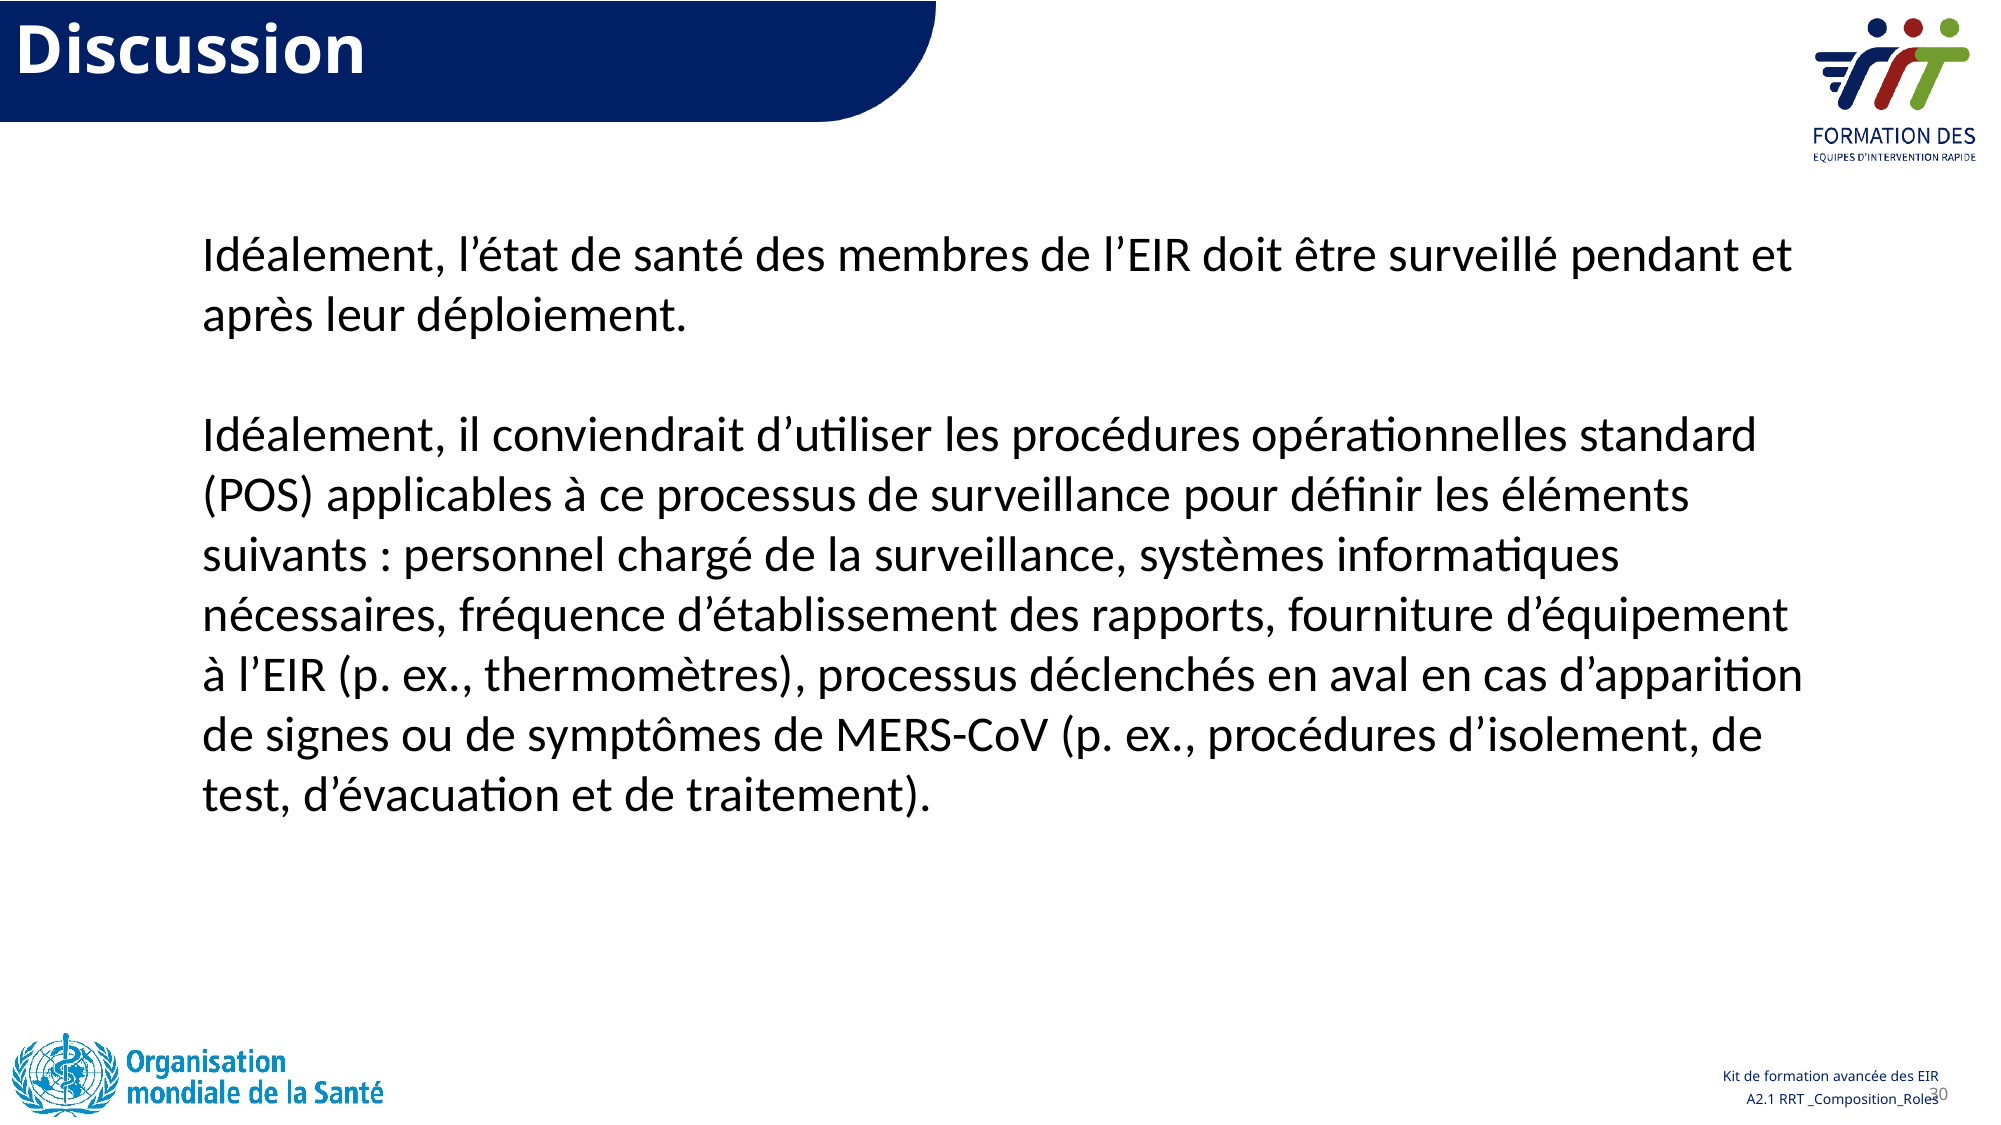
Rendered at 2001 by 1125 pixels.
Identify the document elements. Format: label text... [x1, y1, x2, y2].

picture [374, 1090, 383, 1100]
picture [12, 1033, 383, 1117]
list Idéalement, l’état de santé des membres de l’EIR doit être surveillé pendant et après leur déploiement. Idéalement, il conviendrait d’utiliser les procédures opérationnelles standard (POS) applicables à ce processus de surveillance pour définir les éléments suivants : personnel chargé de la surveillance, systèmes informatiques nécessaires, fréquence d’établissement des rapports, fourniture d’équipement à l’EIR (p. ex., thermomètres), processus déclenchés en aval en cas d’apparition de signes ou de symptômes de MERS-CoV (p. ex., procédures d’isolement, de test, d’évacuation et de traitement). [200, 221, 1819, 1017]
title Discussion [0, 0, 1800, 117]
picture [1813, 17, 1976, 163]
picture [0, 117, 936, 122]
